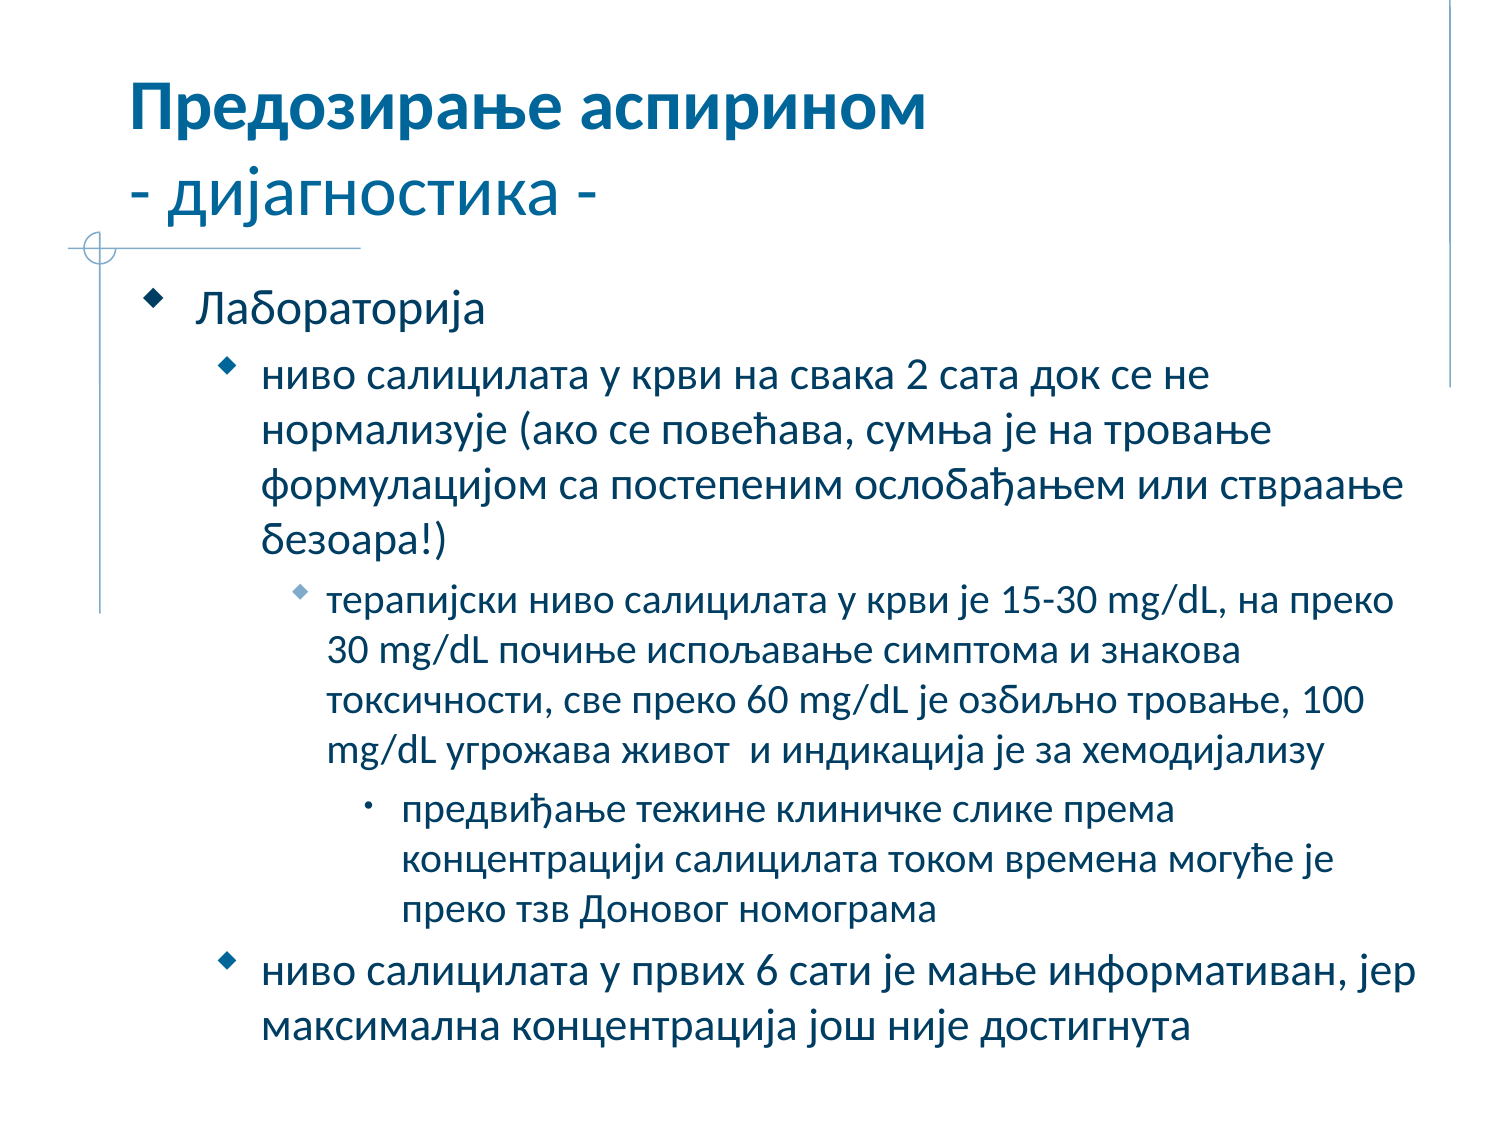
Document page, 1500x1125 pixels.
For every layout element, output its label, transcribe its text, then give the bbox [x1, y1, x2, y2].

list Лабораторија ниво салицилата у крви на свака 2 сата док се не нормализује (ако се повећава, сумња је на тровање формулацијом са постепеним ослобађањем или ствраање безоара!) терапијски ниво салицилата у крви је 15-30 mg/dL, на преко 30 mg/dL почиње испољавање симптома и знакова токсичности, све преко 60 mg/dL је озбиљно тровање, 100 mg/dL угрожава живот и индикација је за хемодијализу предвиђање тежине клиничке слике према концентрацији салицилата током времена могуће је преко тзв Доновог номограма ниво салицилата у првих 6 сати је мање информативан, јер максимална концентрација још није достигнута [123, 266, 1448, 1024]
title Предозирање аспирином - дијагностика - [113, 49, 1436, 238]
